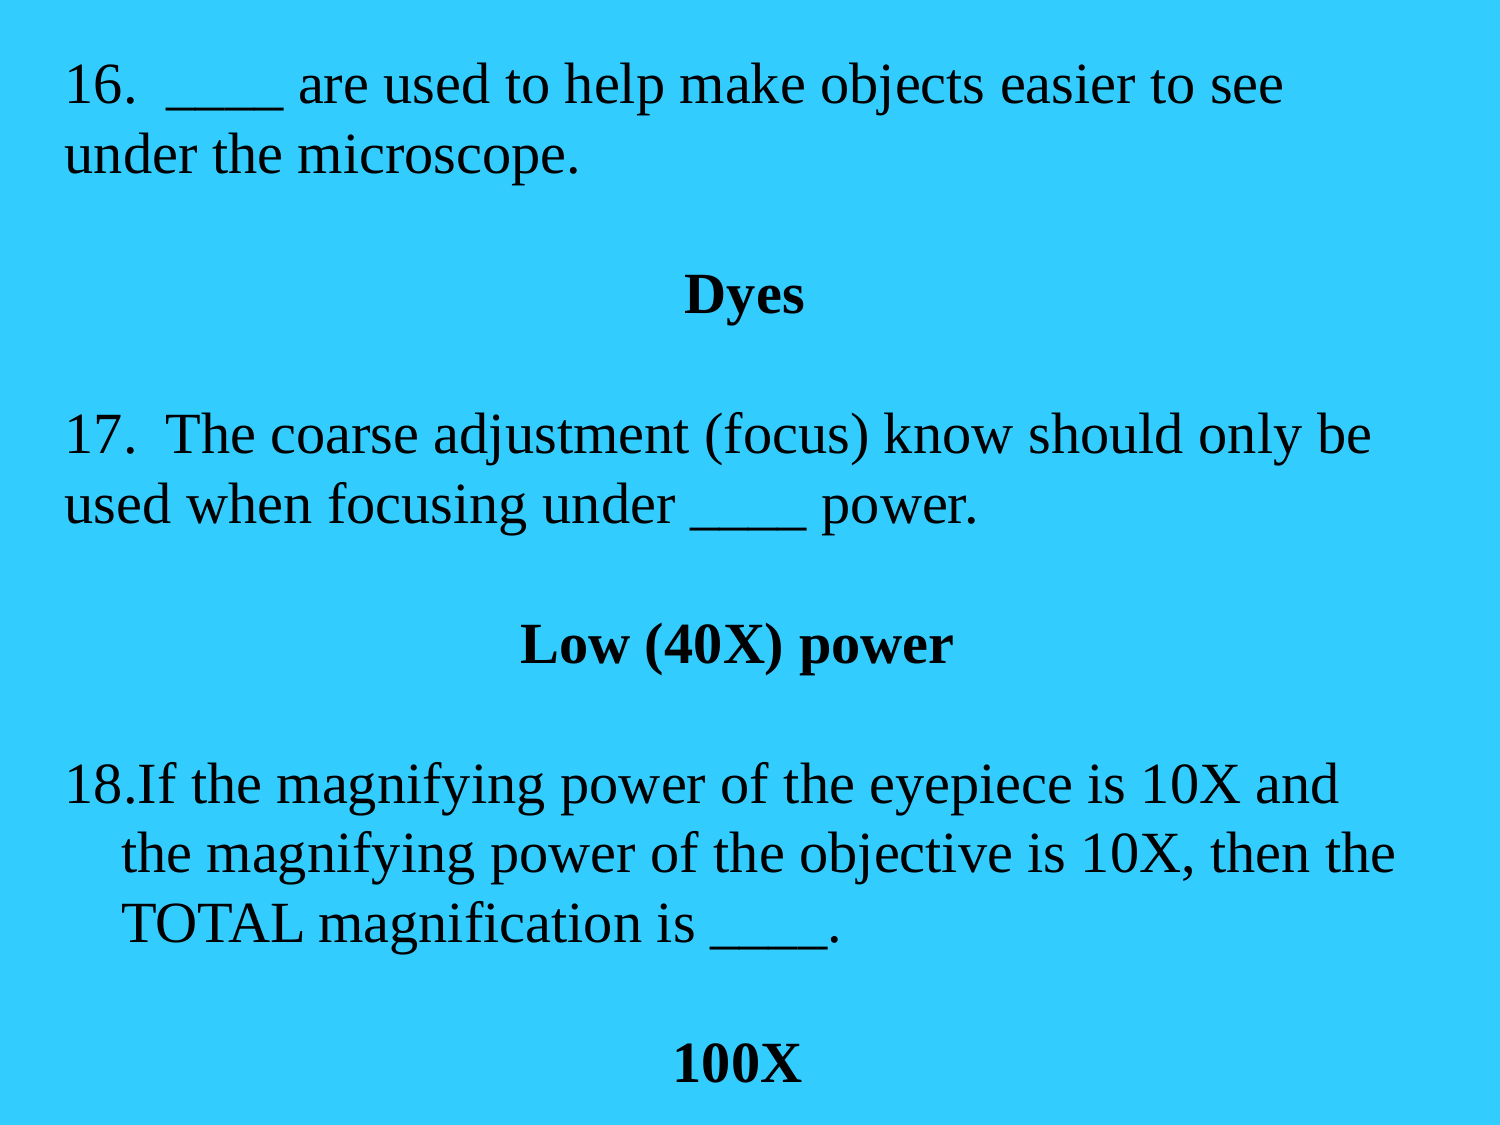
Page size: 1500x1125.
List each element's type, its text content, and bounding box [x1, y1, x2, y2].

text_box 16. ____ are used to help make objects easier to see under the microscope. Dyes 17. The coarse adjustment (focus) know should only be used when focusing under ____ power. Low (40X) power If the magnifying power of the eyepiece is 10X and the magnifying power of the objective is 10X, then the TOTAL magnification is ____. 100X [50, 37, 1425, 1102]
